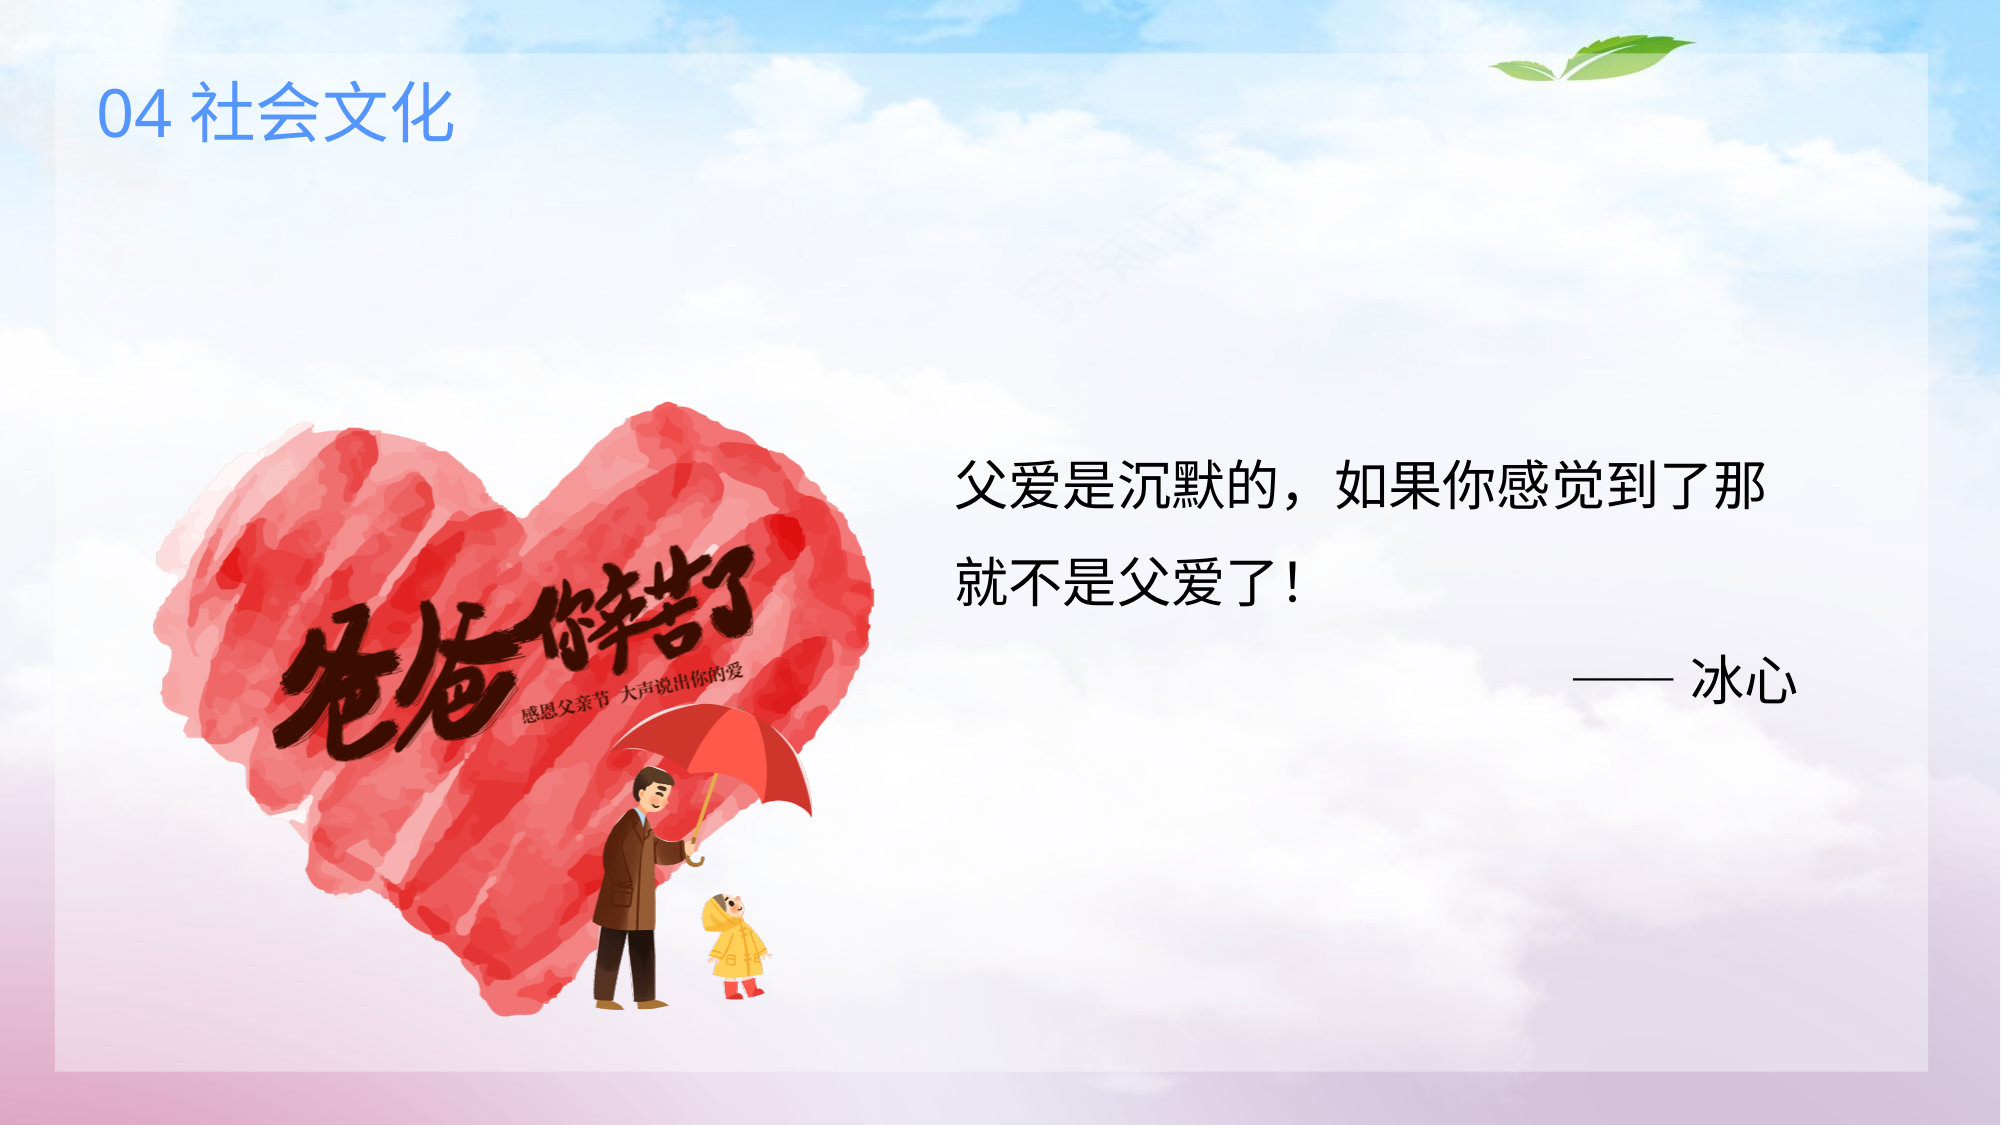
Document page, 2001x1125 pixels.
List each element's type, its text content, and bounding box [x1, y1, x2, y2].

picture [0, 0, 2001, 1125]
text_box 04社会文化 [81, 63, 471, 159]
text_box 父爱是沉默的，如果你感觉到了那就不是父爱了！ ——冰心 [1094, 411, 1814, 719]
text_box [54, 52, 1929, 1073]
